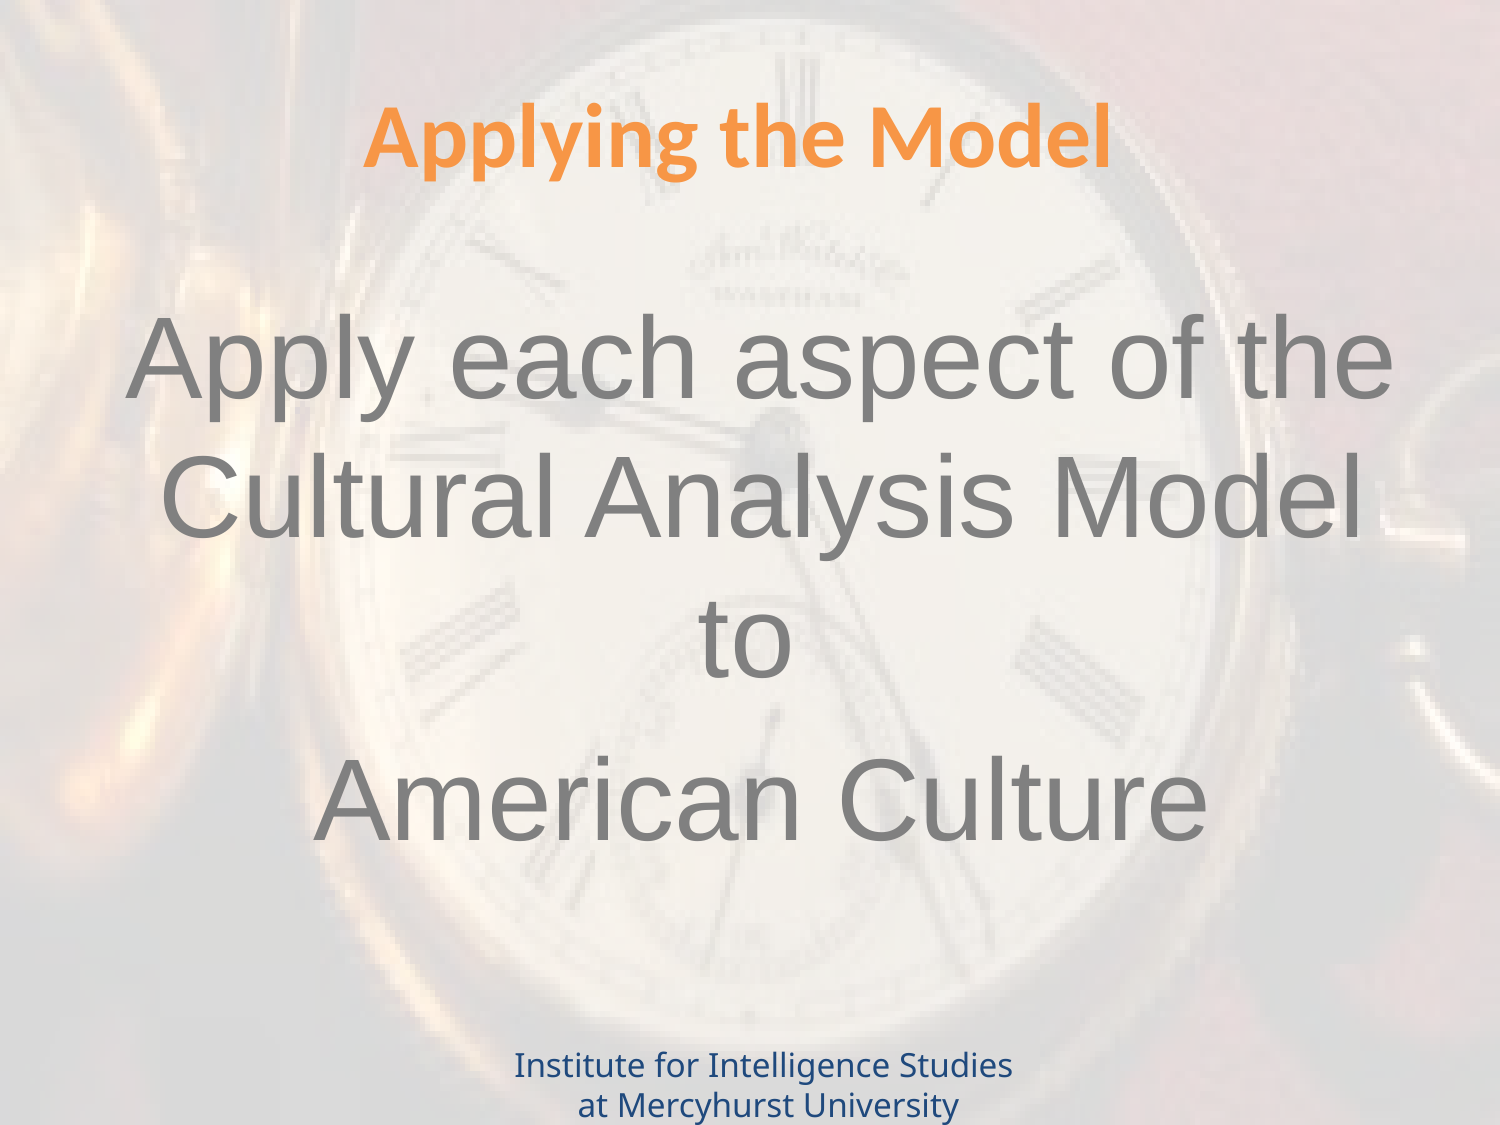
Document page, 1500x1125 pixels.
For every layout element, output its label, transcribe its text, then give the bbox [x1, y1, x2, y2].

subtitle Apply each aspect of the Cultural Analysis Model to American Culture [87, 274, 1438, 875]
title Applying the Model [112, 37, 1388, 225]
footer Institute for Intelligence Studies at Mercyhurst University [437, 1042, 1100, 1125]
